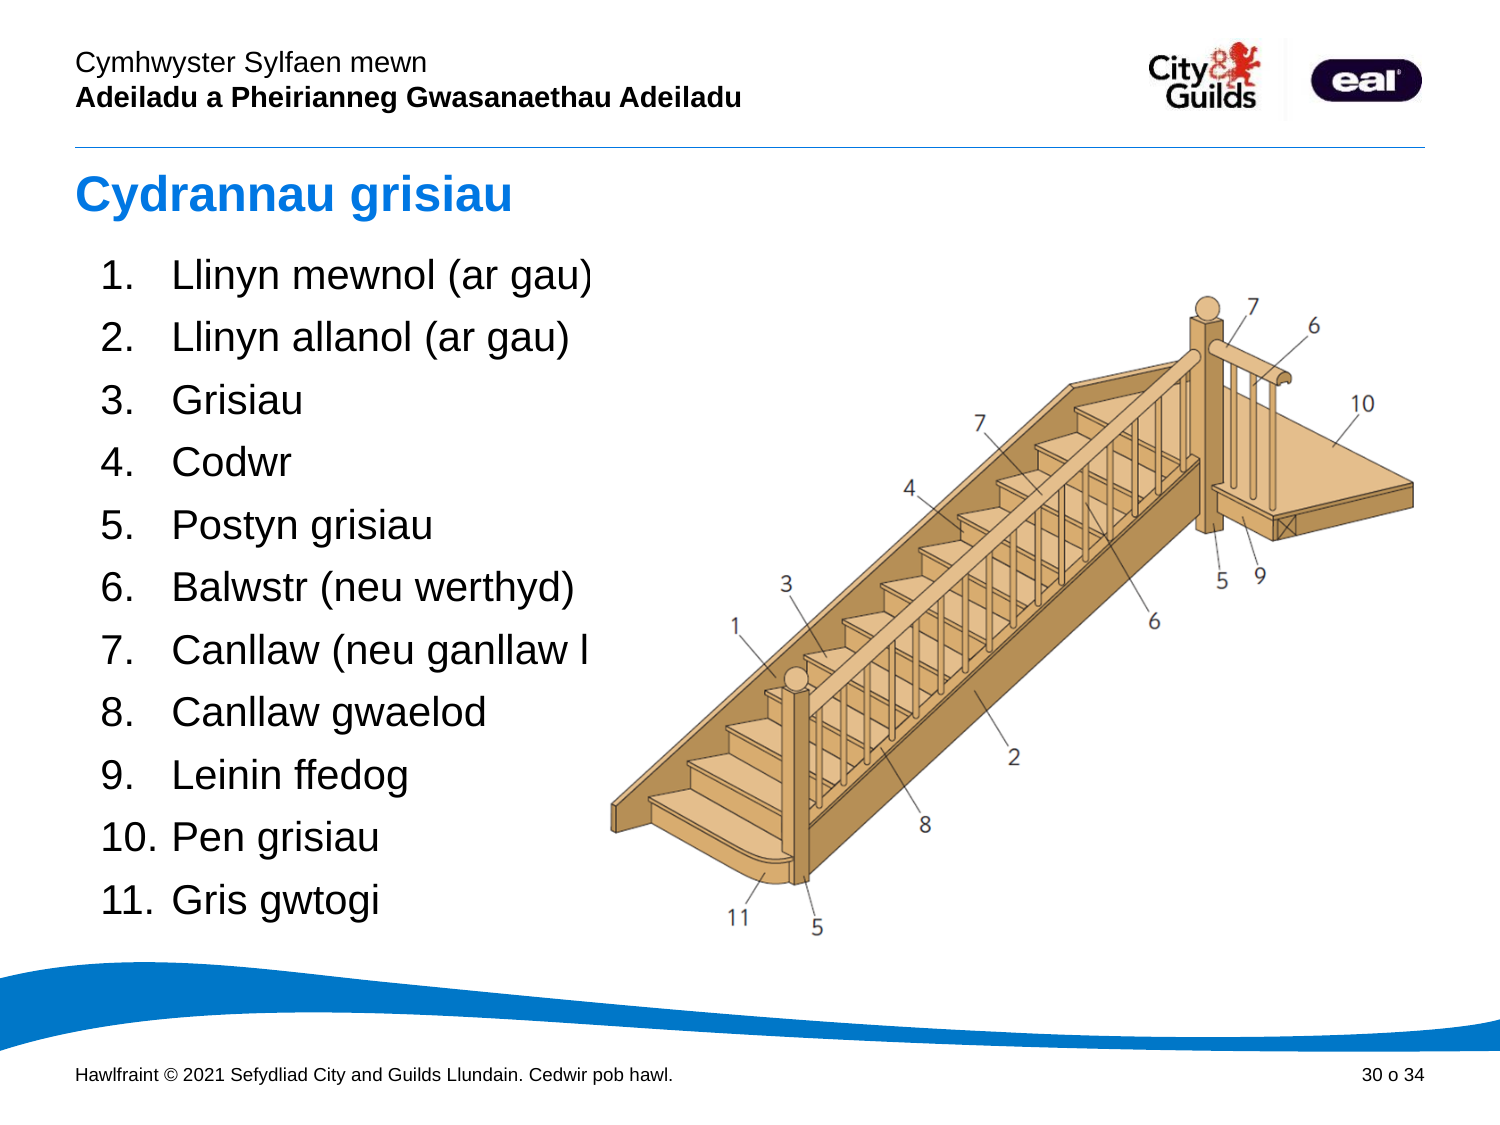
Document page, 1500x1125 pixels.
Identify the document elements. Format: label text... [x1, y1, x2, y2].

picture [1149, 38, 1422, 121]
picture [590, 259, 1448, 957]
list Llinyn mewnol (ar gau) Llinyn allanol (ar gau) Grisiau Codwr Postyn grisiau Balwstr (neu werthyd) Canllaw (neu ganllaw llaw) Canllaw gwaelod Leinin ffedog Pen grisiau Gris gwtogi [100, 255, 715, 973]
title Cydrannau grisiau [74, 160, 1426, 225]
